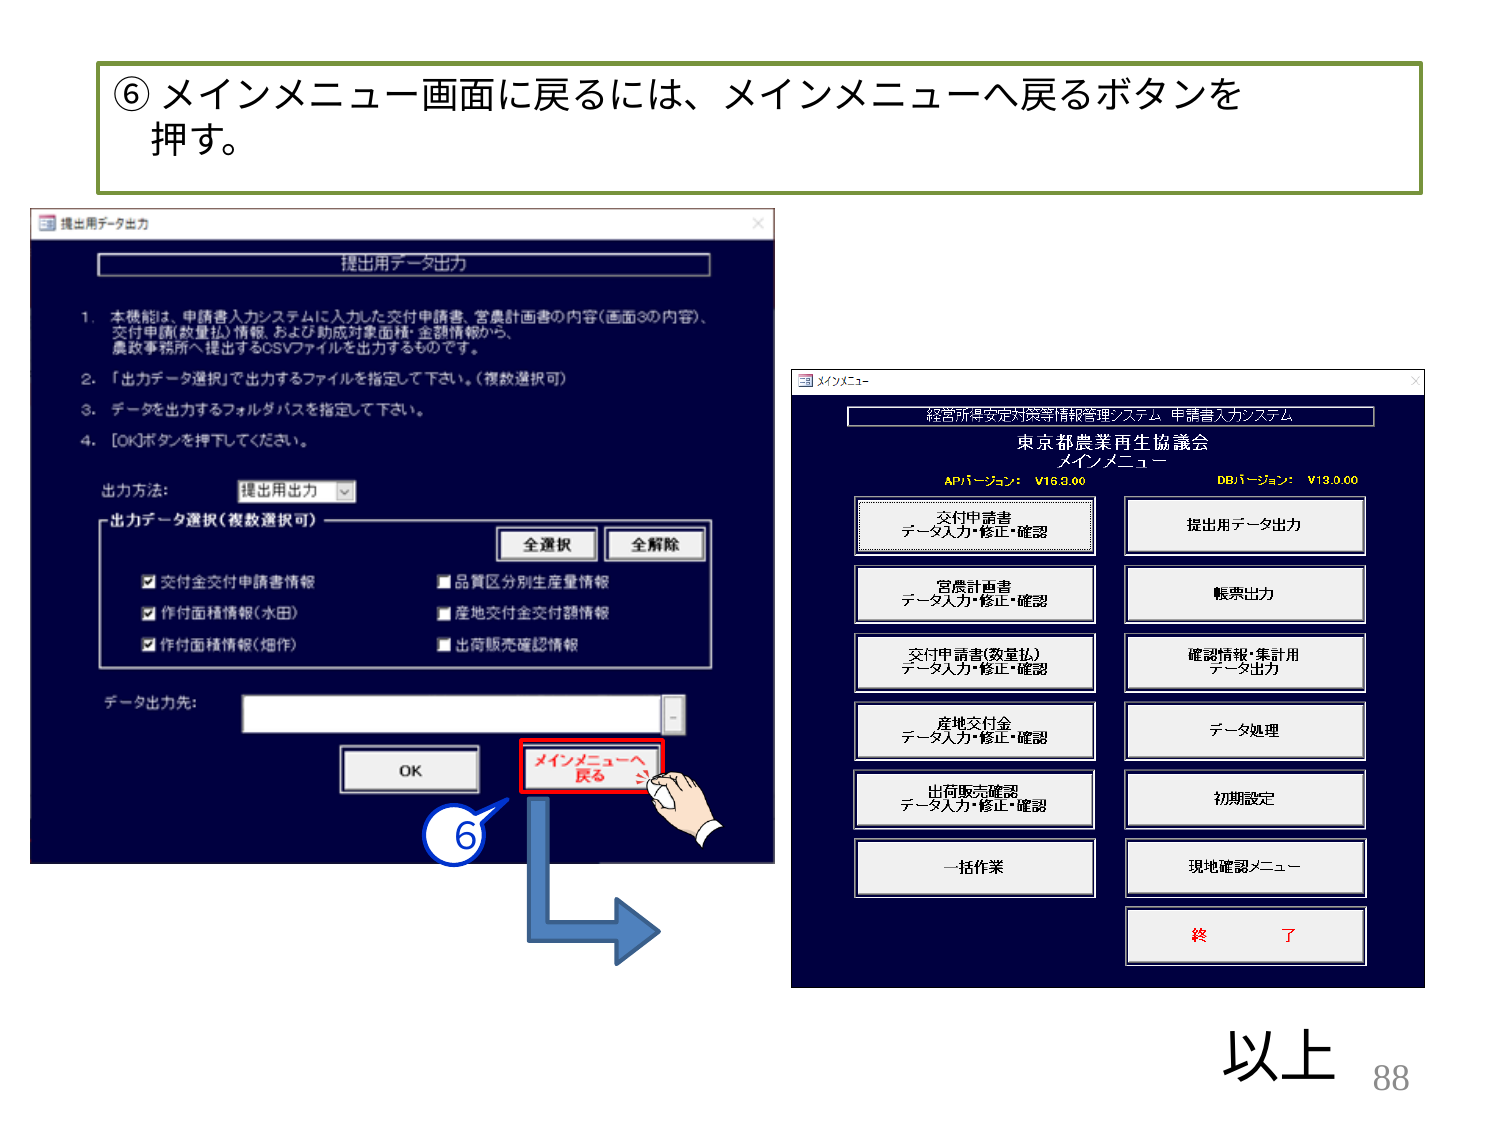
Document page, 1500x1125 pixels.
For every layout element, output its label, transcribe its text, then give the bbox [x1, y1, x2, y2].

picture [30, 208, 775, 864]
picture [791, 369, 1426, 988]
text_box [526, 871, 661, 966]
text_box 以上 [29, 1011, 1353, 1097]
text_box ⑥メインメニュー画面に戻るには、メインメニューへ戻るボタンを 押す。 [96, 61, 1423, 195]
slide_number 87 [1074, 1045, 1425, 1106]
